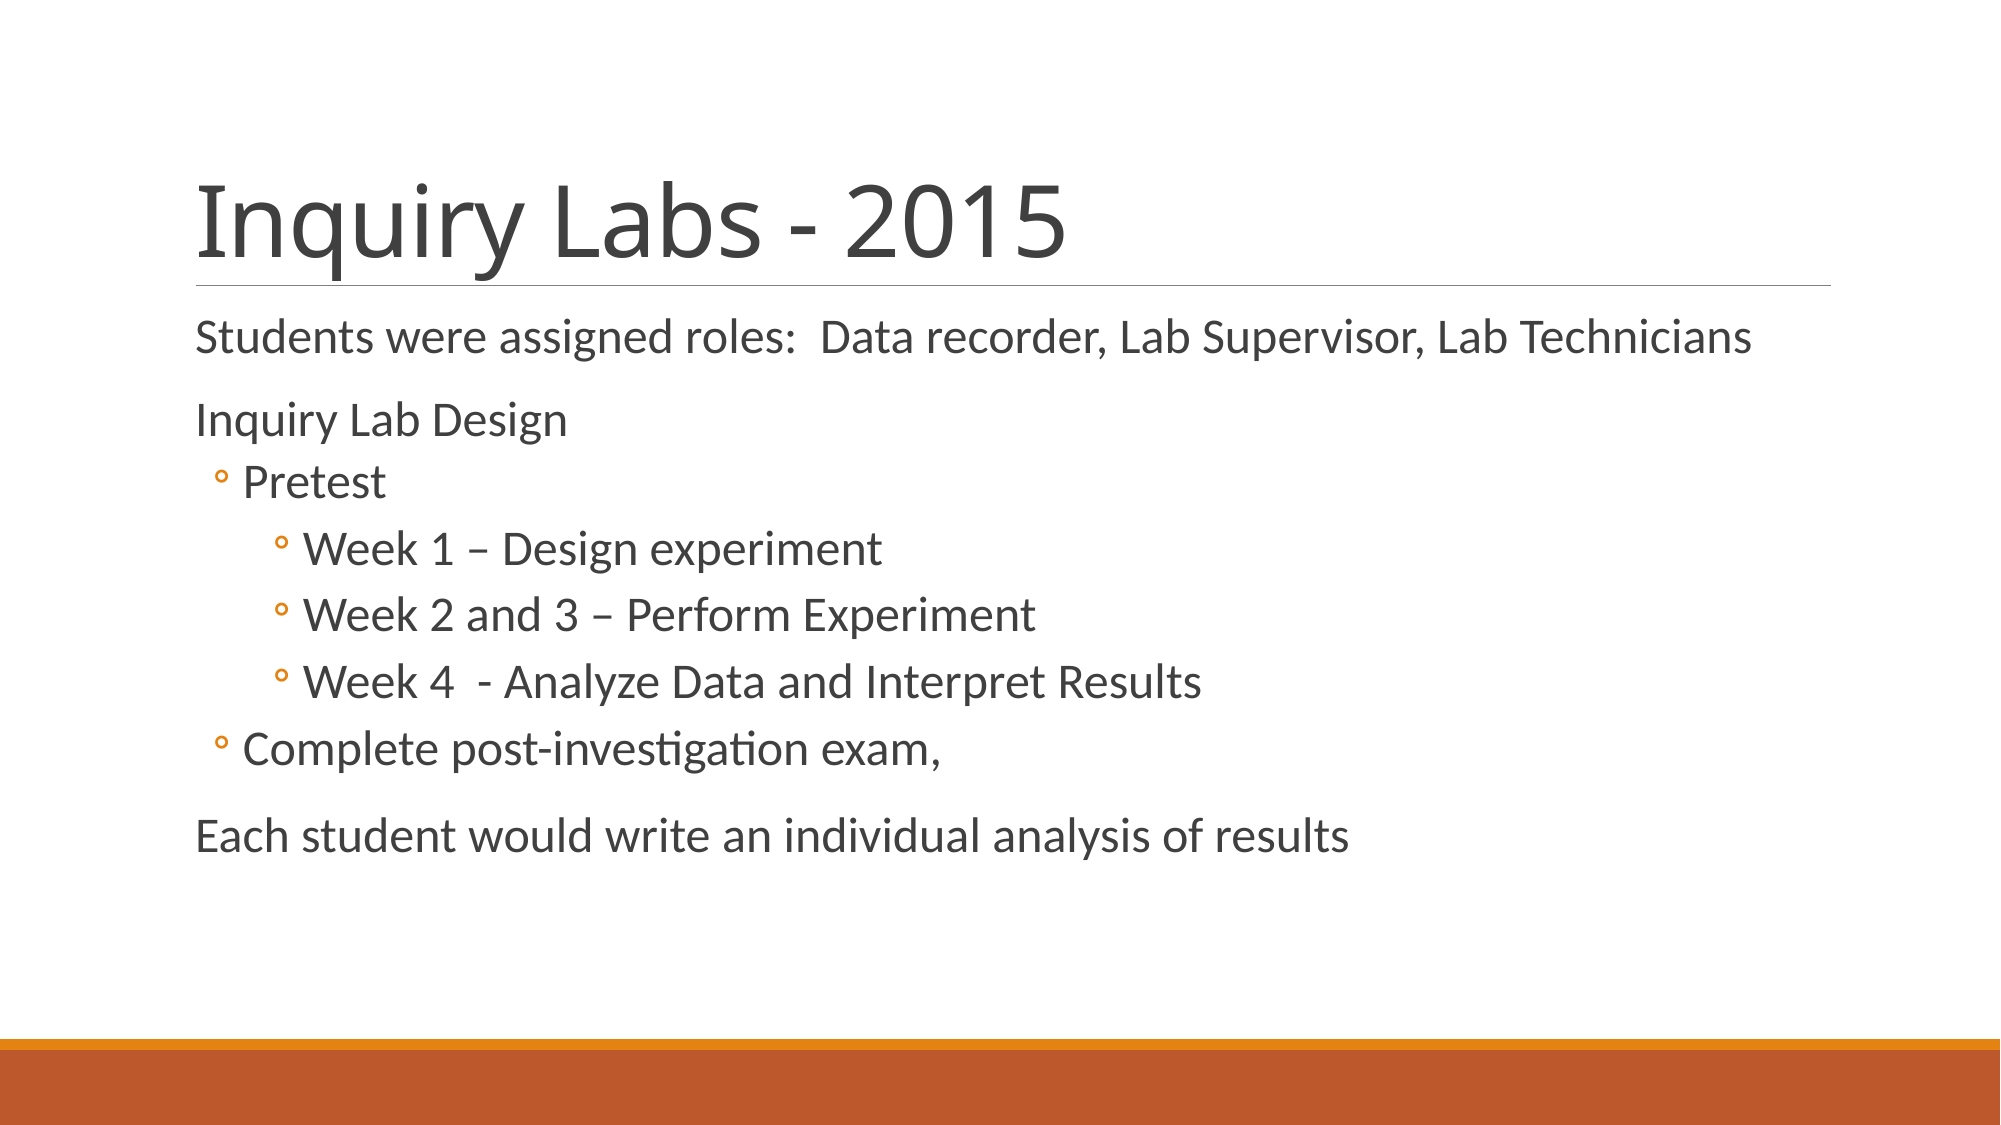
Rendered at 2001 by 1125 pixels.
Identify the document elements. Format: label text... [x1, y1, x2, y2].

list Students were assigned roles: Data recorder, Lab Supervisor, Lab Technicians Inquiry Lab Design Pretest Week 1 – Design experiment Week 2 and 3 – Perform Experiment Week 4 - Analyze Data and Interpret Results Complete post-investigation exam, Each student would write an individual analysis of results [180, 302, 1830, 963]
title Inquiry Labs - 2015 [180, 47, 1830, 285]
